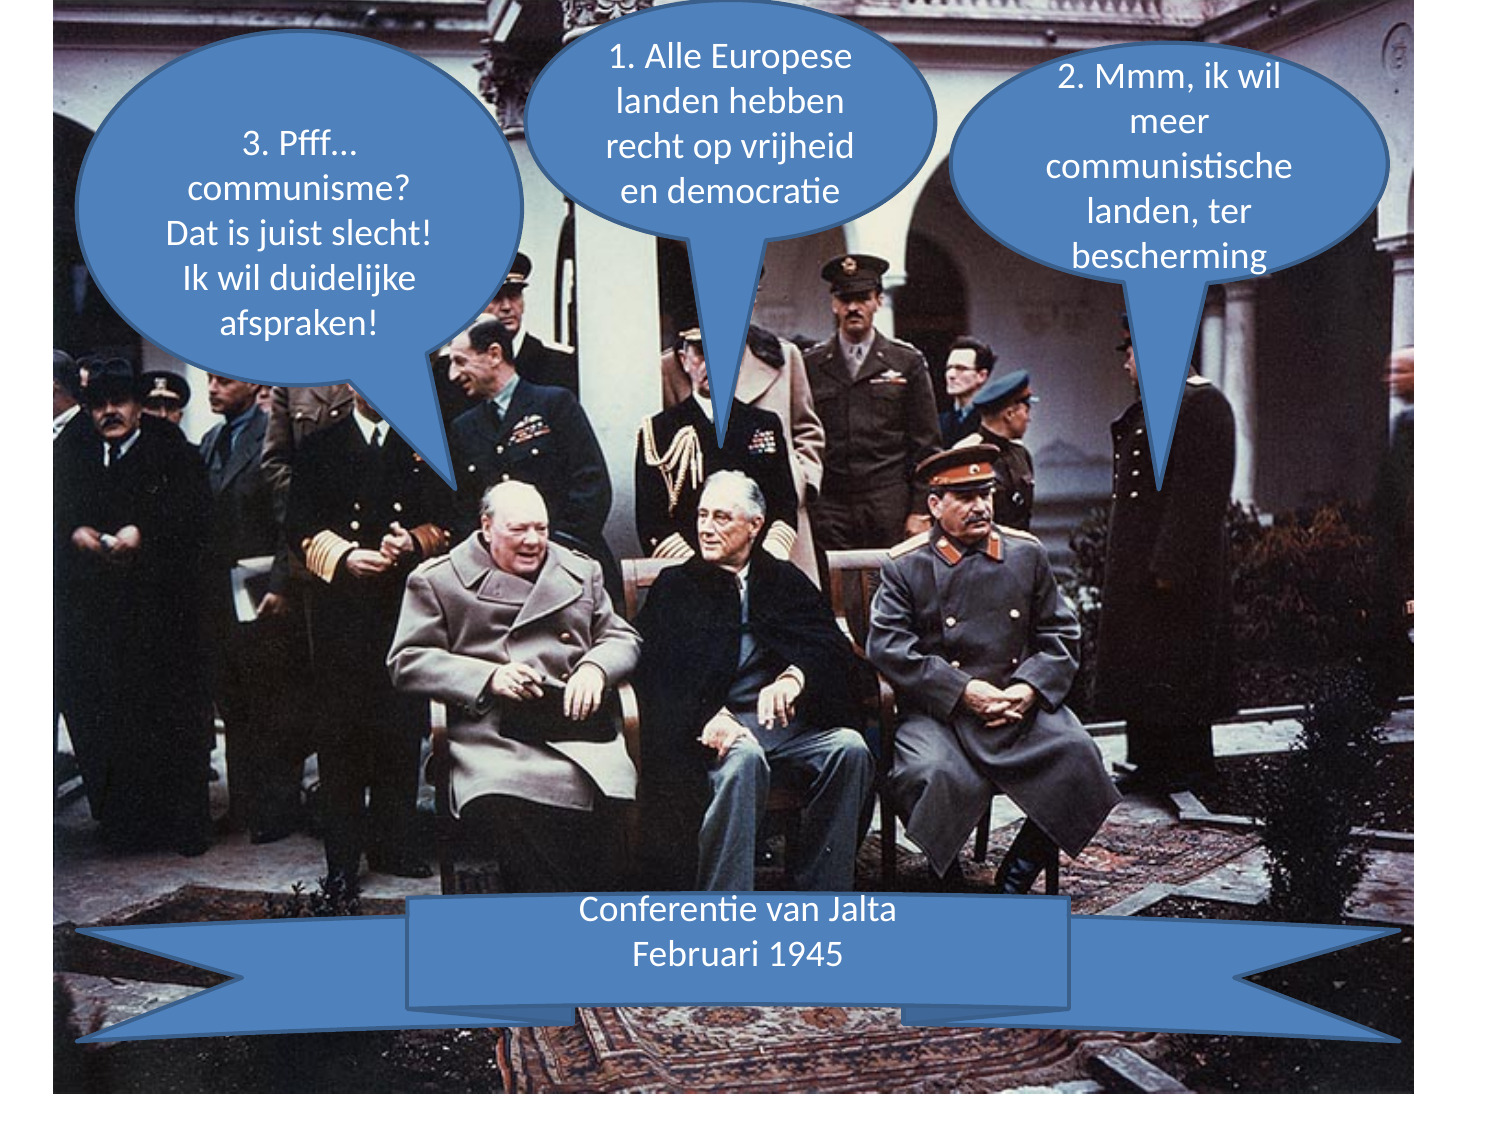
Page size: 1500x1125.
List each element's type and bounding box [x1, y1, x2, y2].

picture [52, 0, 1414, 1095]
